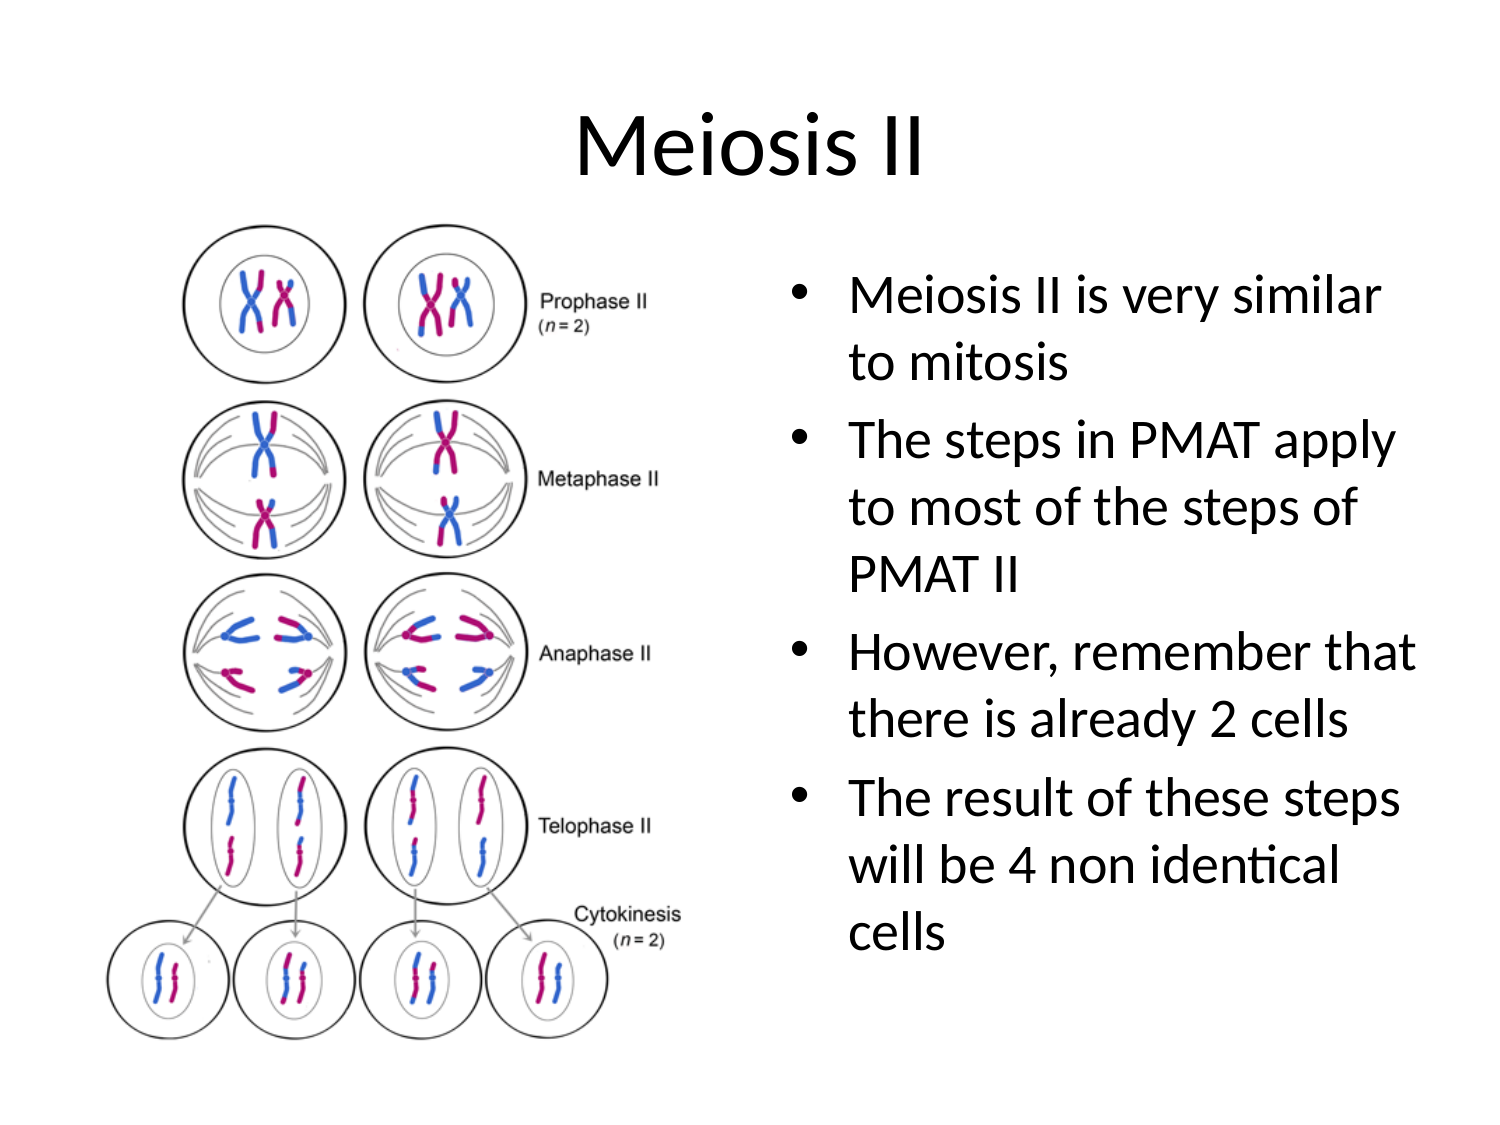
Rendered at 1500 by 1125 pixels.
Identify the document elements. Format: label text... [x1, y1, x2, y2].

title Meiosis II [75, 45, 1425, 233]
list Meiosis II is very similar to mitosis The steps in PMAT apply to most of the steps of PMAT II However, remember that there is already 2 cells The result of these steps will be 4 non identical cells [774, 249, 1438, 993]
picture [99, 212, 688, 1050]
